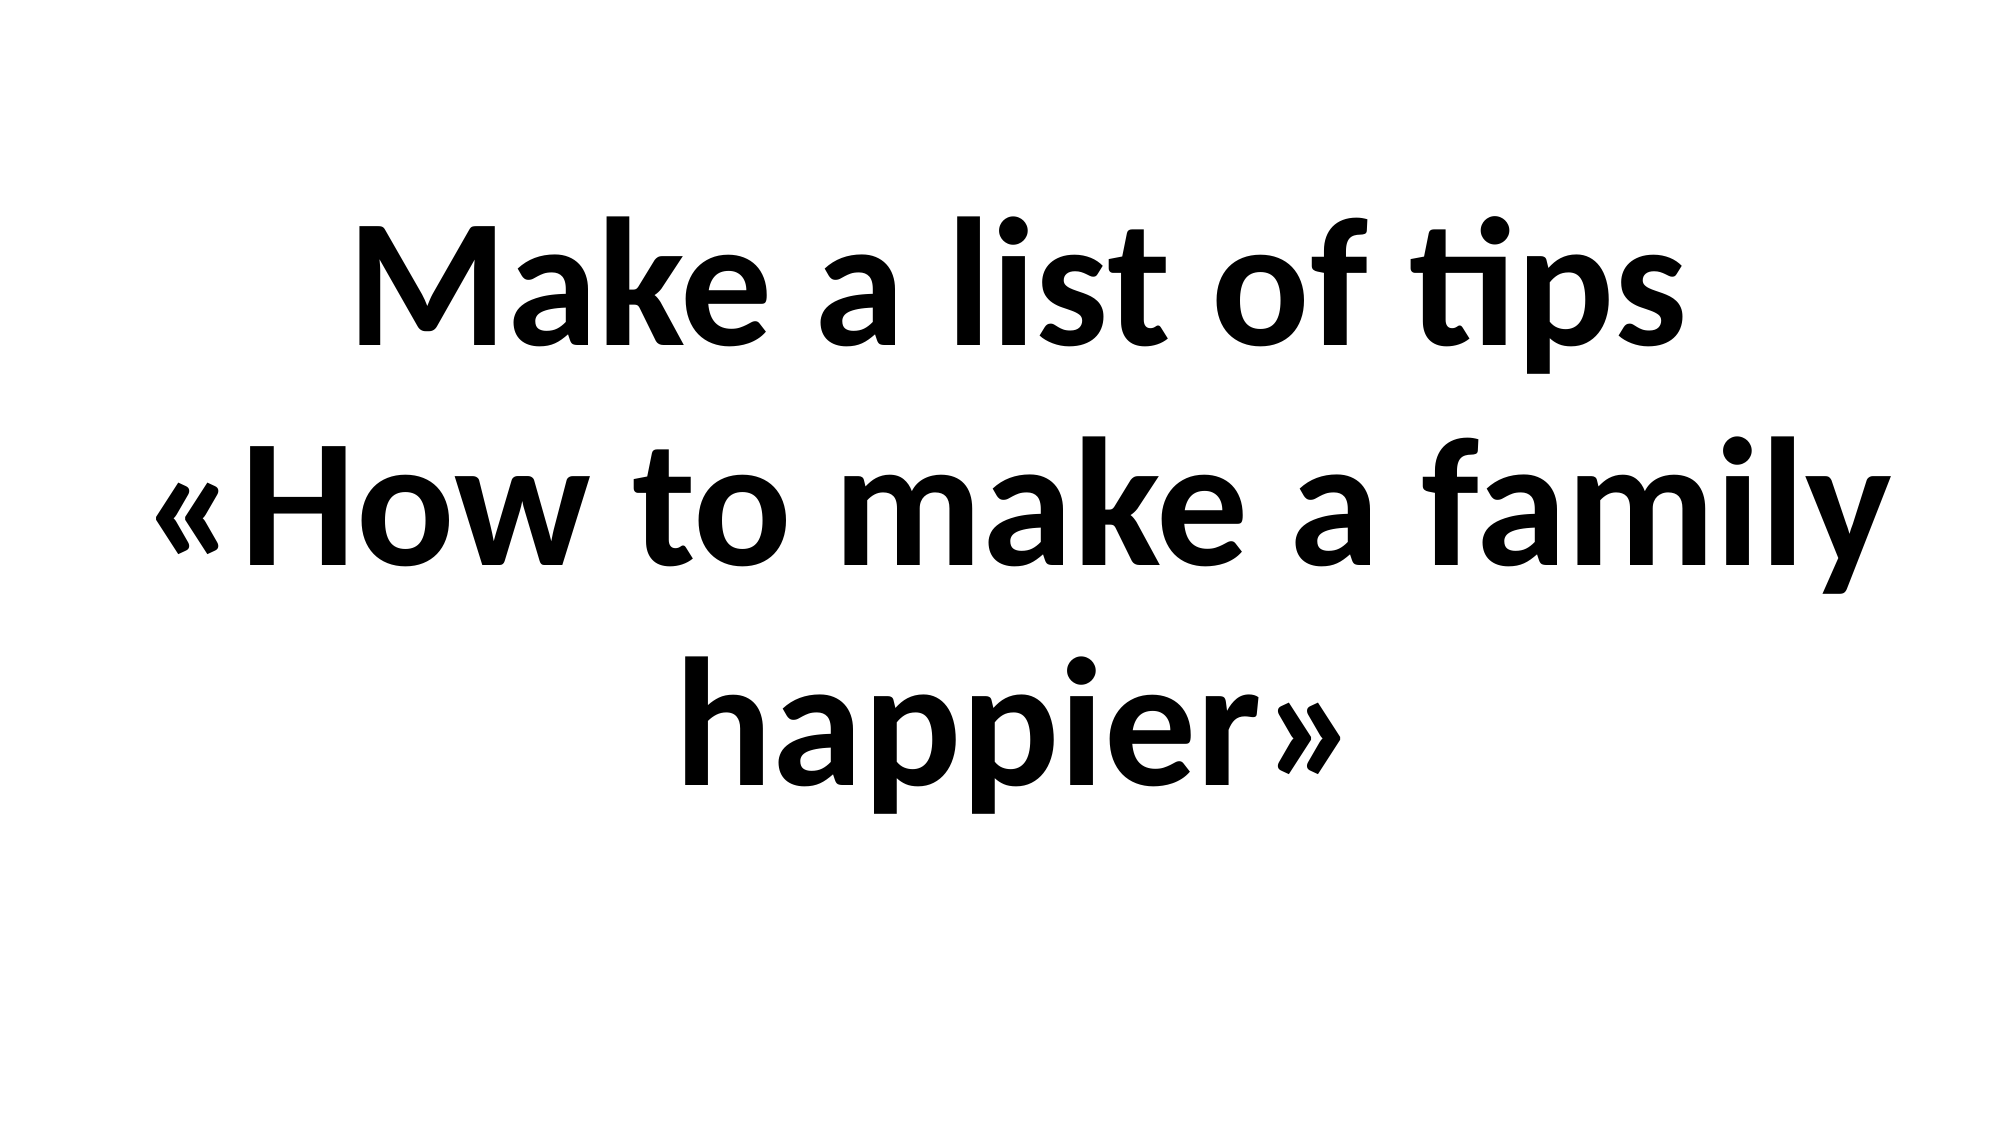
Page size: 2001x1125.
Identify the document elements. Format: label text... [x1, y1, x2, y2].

text_box Make a list of tips «How to make a family happier» [58, 154, 1978, 830]
